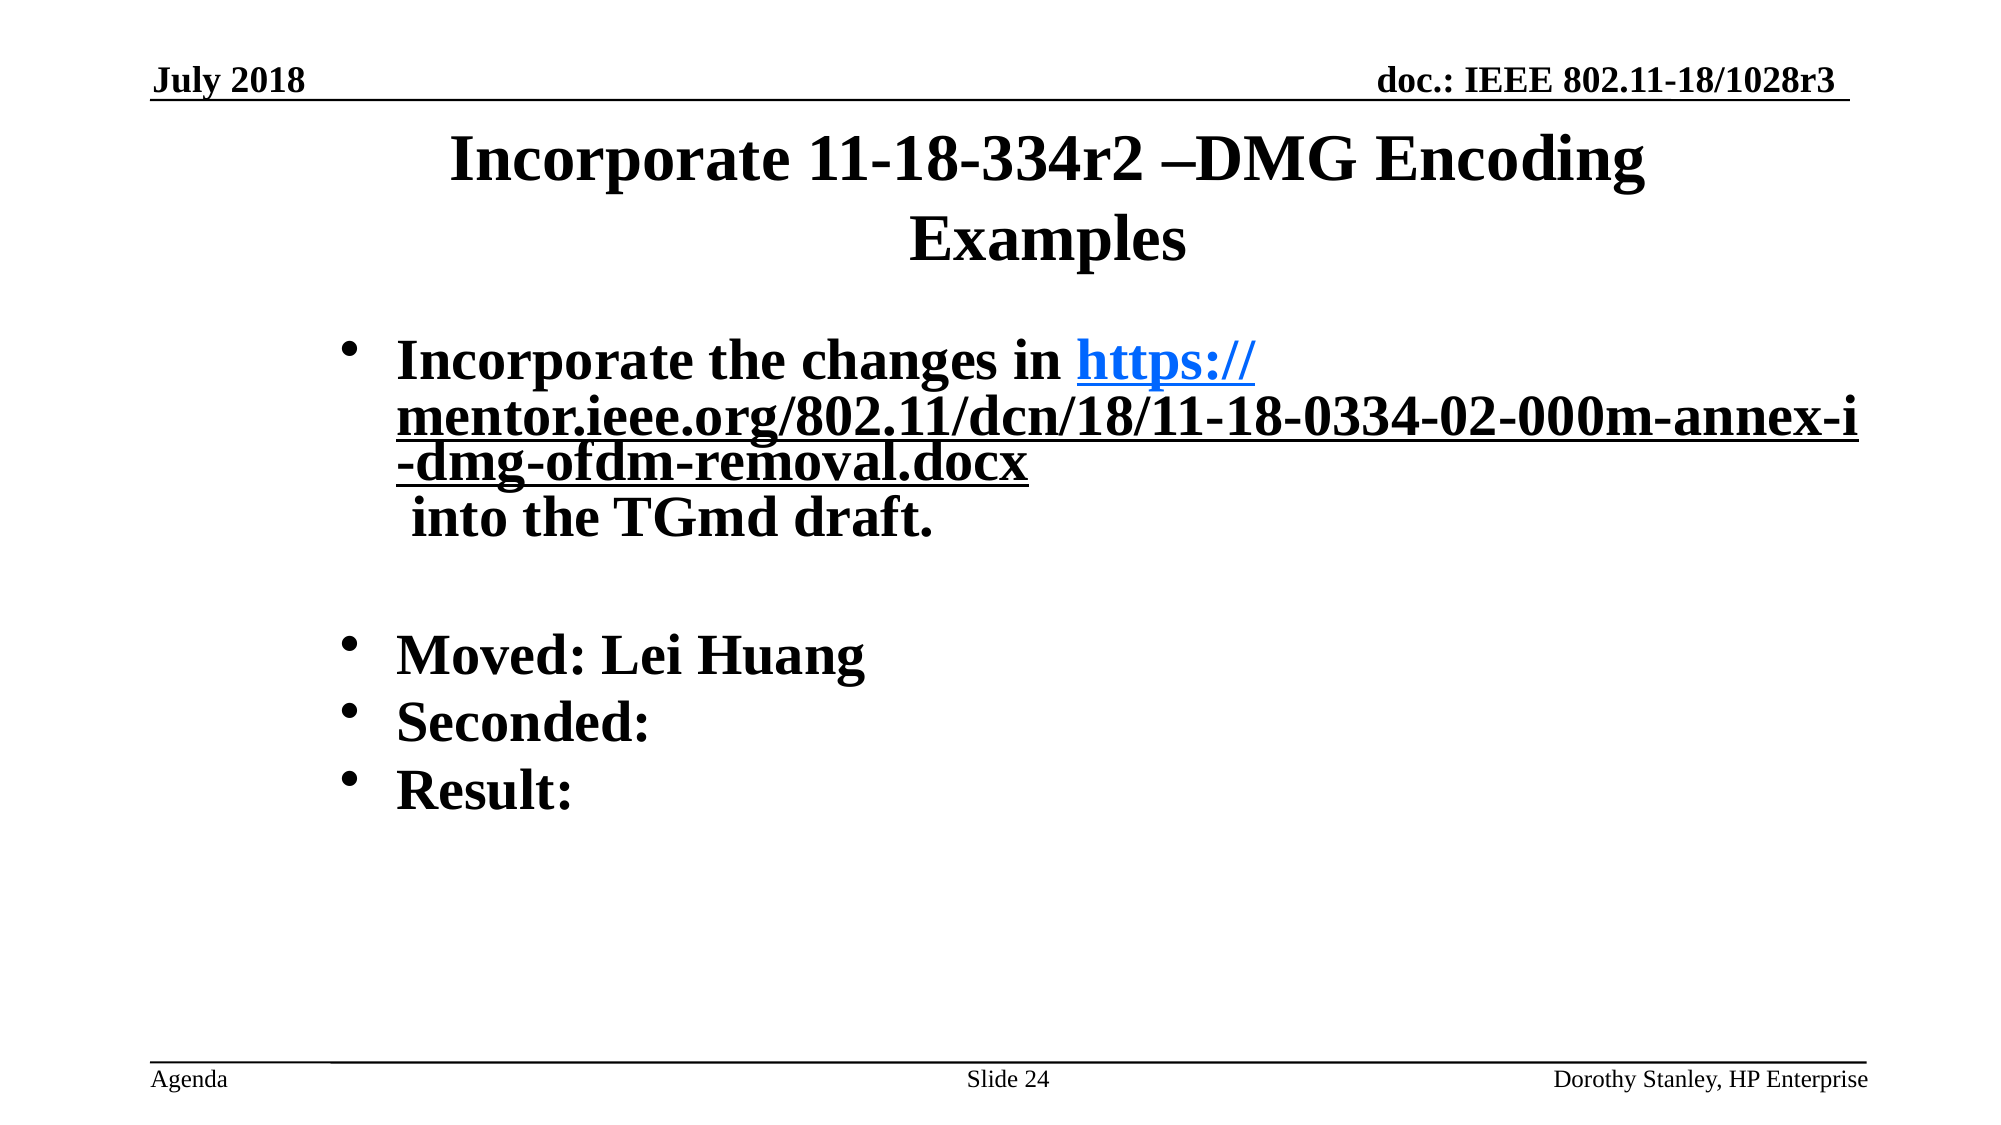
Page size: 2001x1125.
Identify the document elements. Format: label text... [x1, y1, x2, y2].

list Incorporate the changes in https://mentor.ieee.org/802.11/dcn/18/11-18-0334-02-000m-annex-i-dmg-ofdm-removal.docx into the TGmd draft. Moved: Lei Huang Seconded: Result: [324, 327, 1880, 1078]
footer Dorothy Stanley, HP Enterprise [1549, 1078, 1869, 1093]
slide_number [152, 54, 567, 100]
title Incorporate 11-18-334r2 –DMG Encoding Examples [300, 106, 1797, 281]
slide_number Slide 24 [966, 1078, 1051, 1093]
